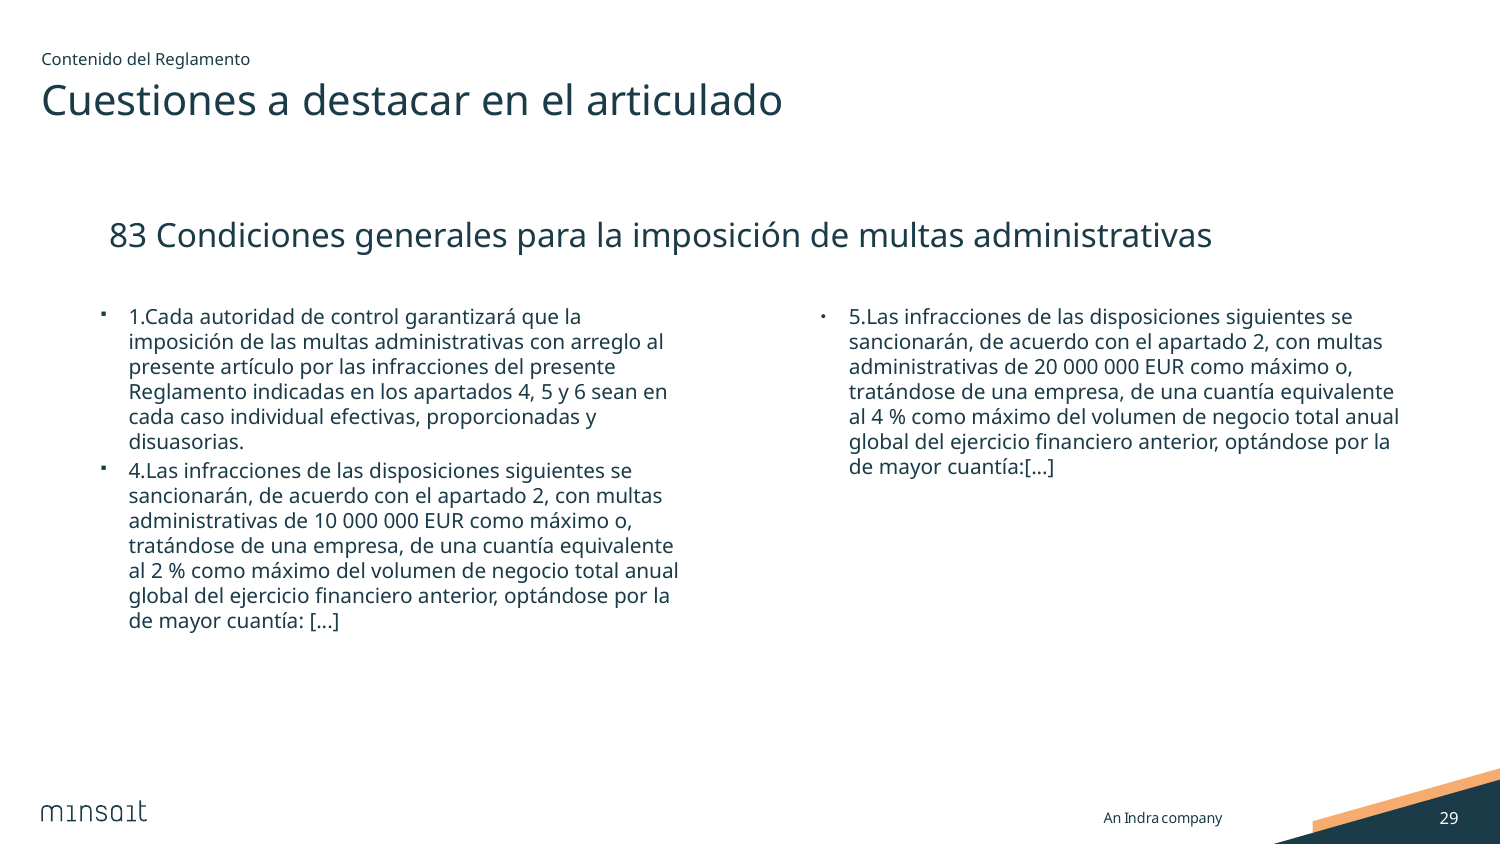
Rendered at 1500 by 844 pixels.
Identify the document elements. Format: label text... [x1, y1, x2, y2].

text_box 1.Cada autoridad de control garantizará que la imposición de las multas administrativas con arreglo al presente artículo por las infracciones del presente Reglamento indicadas en los apartados 4, 5 y 6 sean en cada caso individual efectivas, proporcionadas y disuasorias. 4.Las infracciones de las disposiciones siguientes se sancionarán, de acuerdo con el apartado 2, con multas administrativas de 10 000 000 EUR como máximo o, tratándose de una empresa, de una cuantía equivalente al 2 % como máximo del volumen de negocio total anual global del ejercicio financiero anterior, optándose por la de mayor cuantía: [...] [100, 328, 680, 777]
list Contenido del Reglamento [41, 43, 1459, 75]
text_box 83 Condiciones generales para la imposición de multas administrativas [100, 214, 1413, 328]
text_box 5.Las infracciones de las disposiciones siguientes se sancionarán, de acuerdo con el apartado 2, con multas administrativas de 20 000 000 EUR como máximo o, tratándose de una empresa, de una cuantía equivalente al 4 % como máximo del volumen de negocio total anual global del ejercicio financiero anterior, optándose por la de mayor cuantía:[...] [820, 328, 1413, 777]
title Cuestiones a destacar en el articulado [41, 79, 1459, 193]
